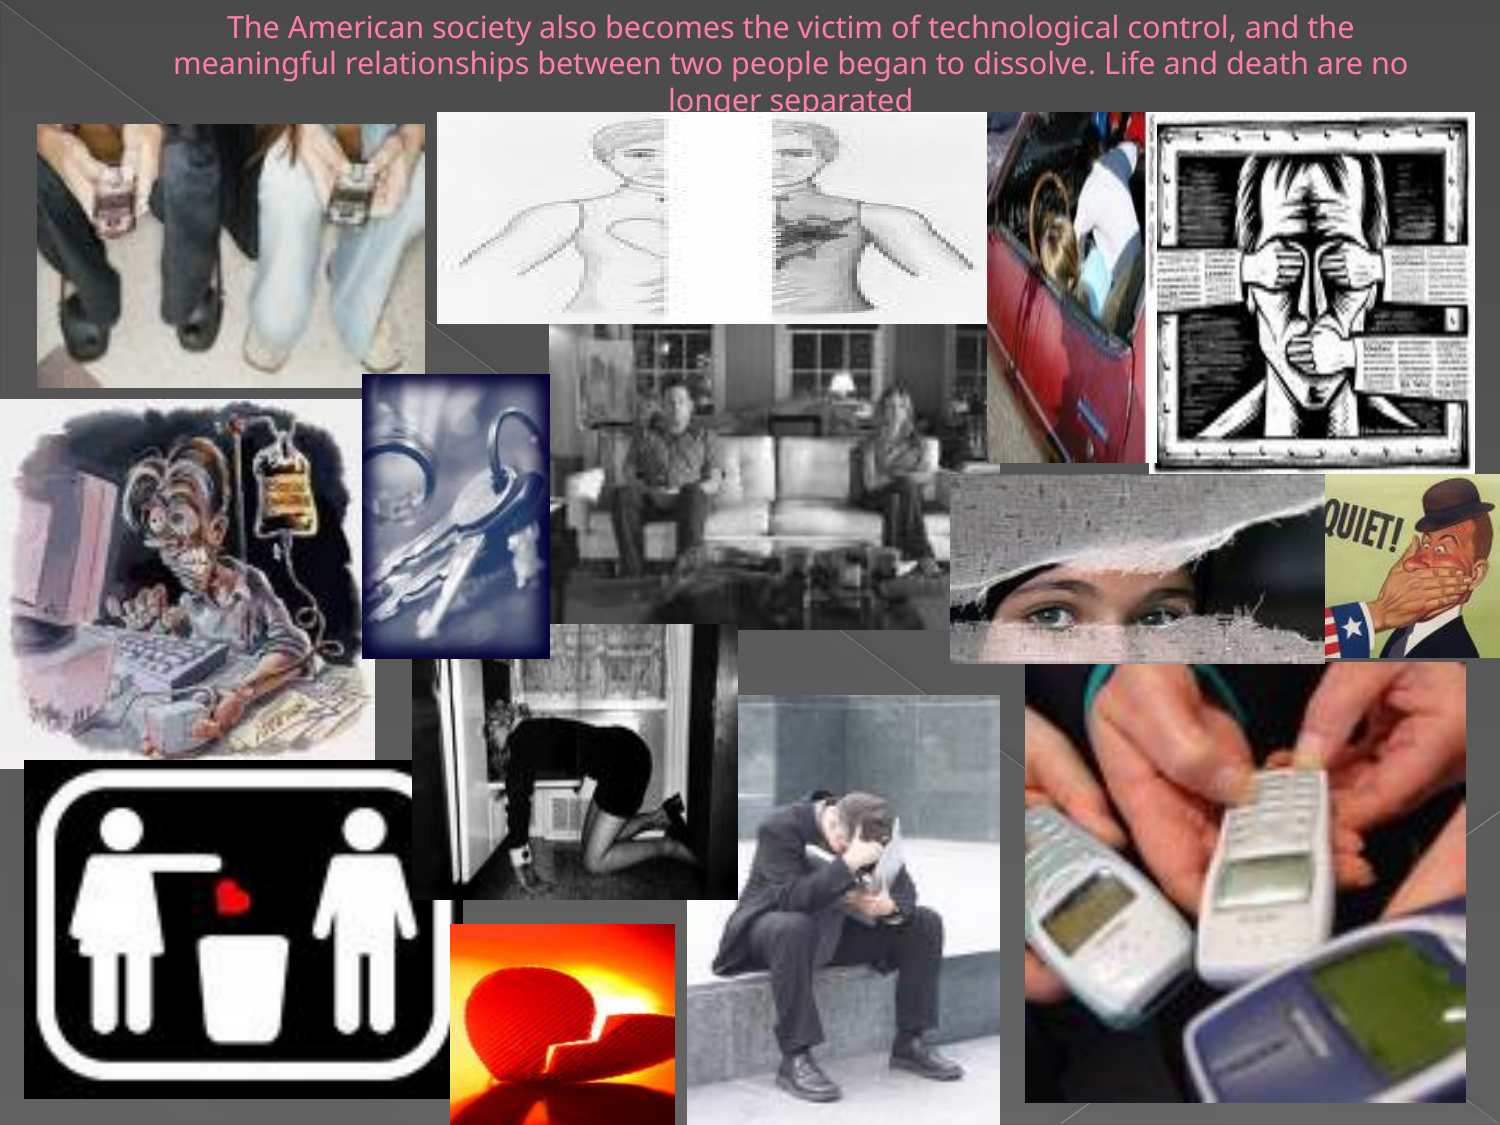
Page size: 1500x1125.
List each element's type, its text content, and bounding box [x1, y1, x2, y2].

picture [0, 112, 1500, 1125]
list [1024, 662, 1466, 1104]
title The American society also becomes the victim of technological control, and the meaningful relationships between two people began to dissolve. Life and death are no longer separated [75, 0, 1425, 115]
